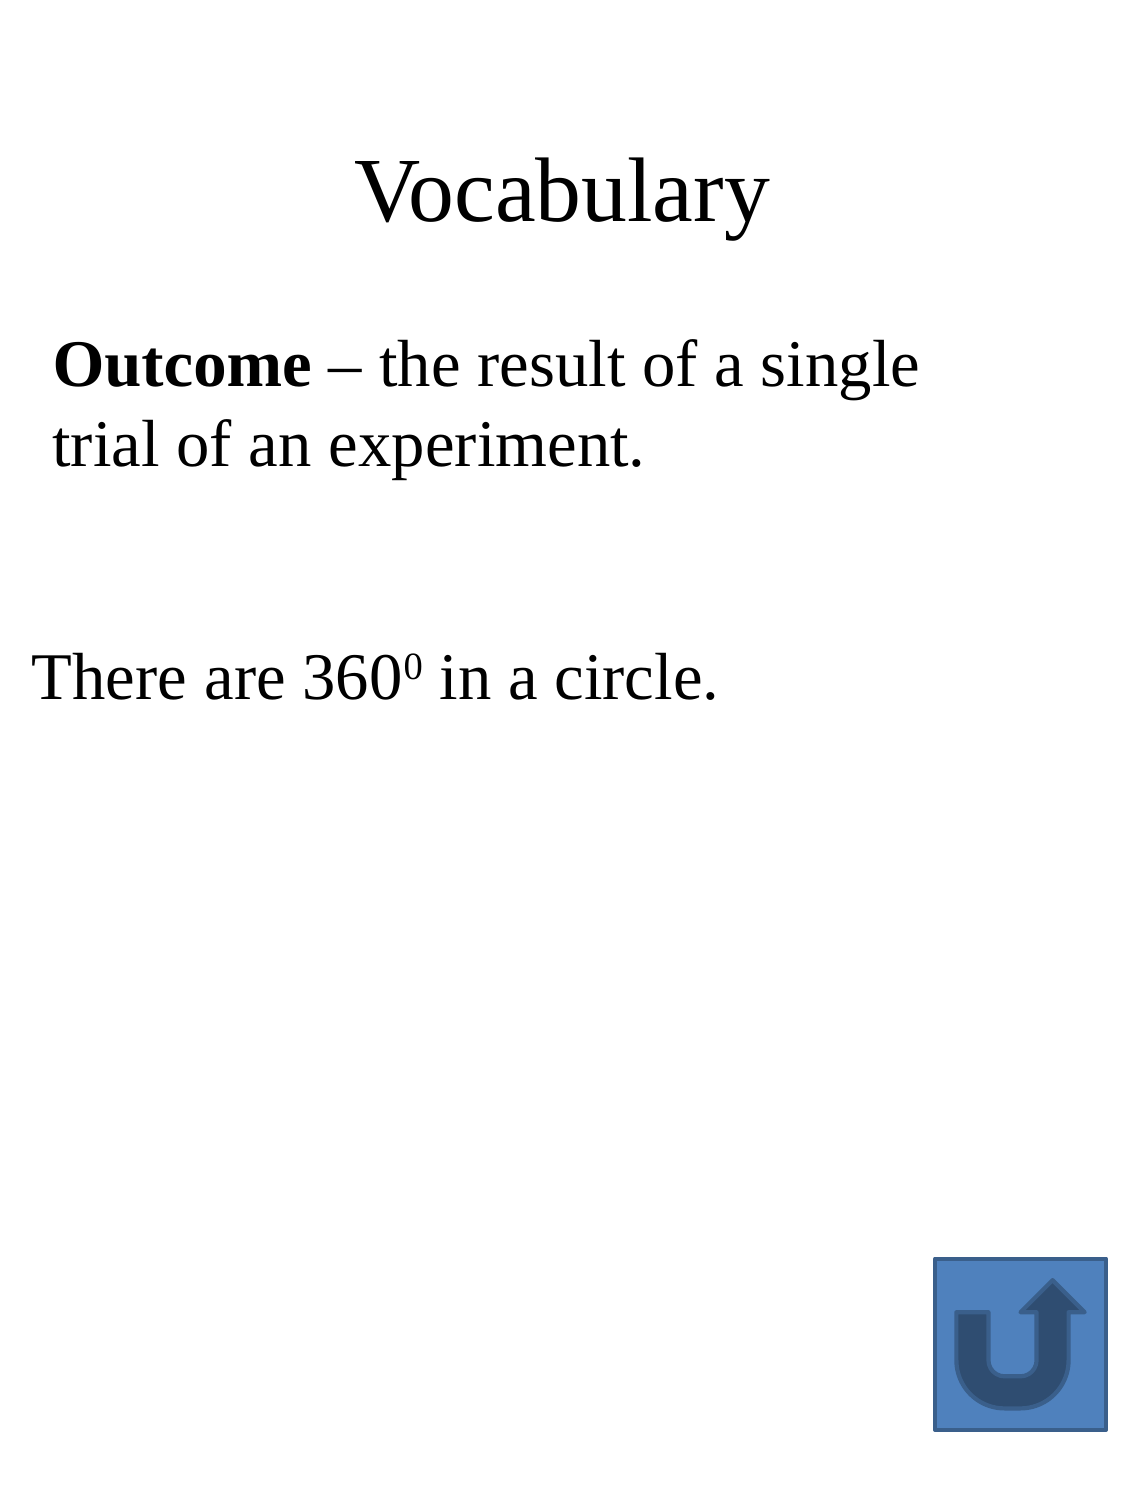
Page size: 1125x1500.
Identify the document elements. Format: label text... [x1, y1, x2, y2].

text_box [933, 1257, 1108, 1432]
list Outcome – the result of a single trial of an experiment. [37, 312, 1050, 538]
title Vocabulary [56, 60, 1069, 310]
text_box There are 3600 in a circle. [16, 624, 1030, 850]
